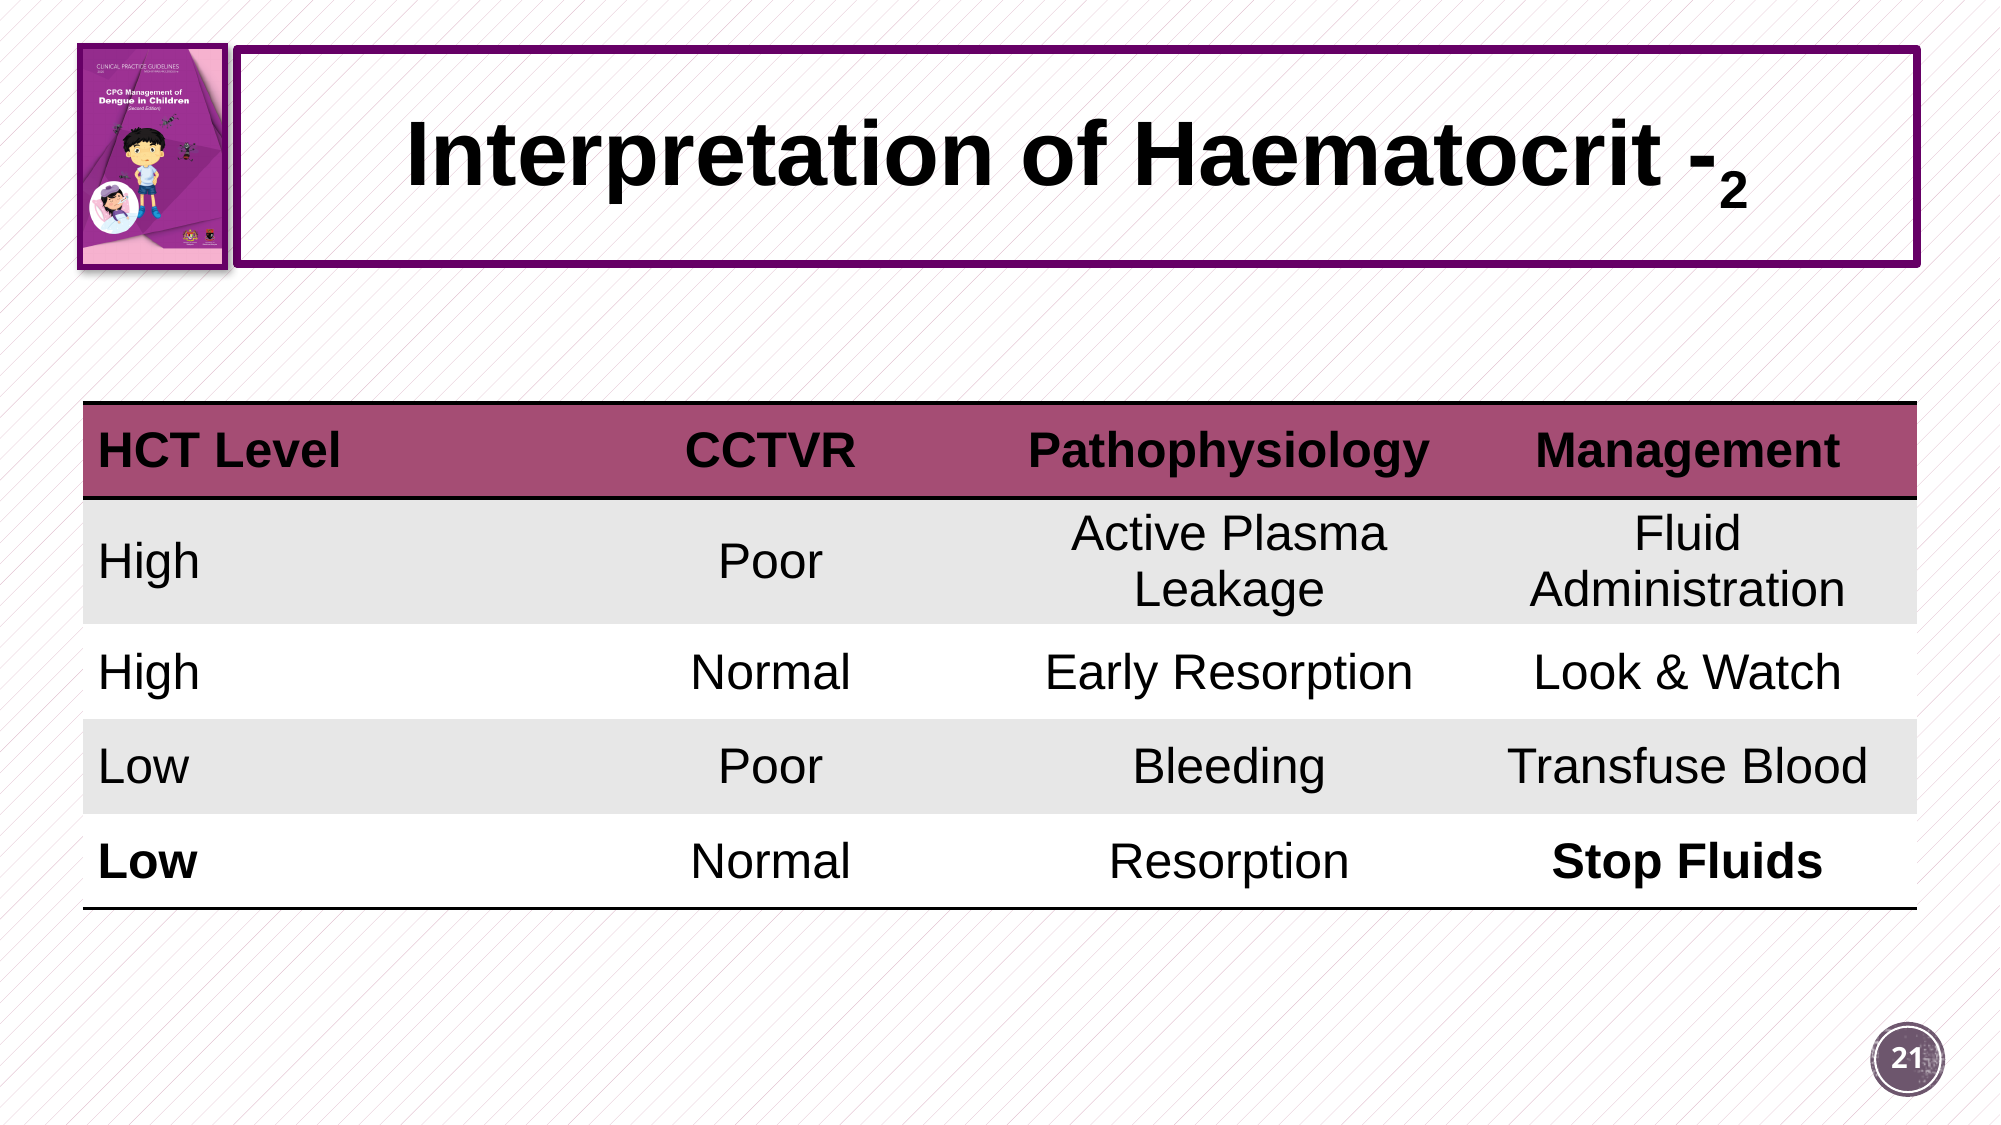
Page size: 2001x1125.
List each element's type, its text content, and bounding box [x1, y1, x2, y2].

table_header CCTVR [541, 405, 1000, 496]
table_cell Fluid Administration [1458, 500, 1917, 624]
table_cell Bleeding [1000, 719, 1458, 814]
table_header Management [1458, 405, 1917, 496]
table_cell Look & Watch [1458, 624, 1917, 719]
table_cell Normal [541, 814, 1000, 907]
table_cell Normal [541, 624, 1000, 719]
slide_number 21 [1855, 1028, 1961, 1089]
table_cell Low [83, 719, 541, 814]
table_cell Low [83, 814, 541, 907]
picture [83, 49, 222, 264]
table_cell Resorption [1000, 814, 1458, 907]
table_cell Poor [541, 500, 1000, 624]
table_cell Poor [541, 719, 1000, 814]
table_cell High [83, 500, 541, 624]
table_cell High [83, 624, 541, 719]
table_header HCT Level [83, 405, 541, 496]
text_box Interpretation of Haematocrit -2 [237, 49, 1918, 264]
table_cell Active Plasma Leakage [1000, 500, 1458, 624]
table_cell Transfuse Blood [1458, 719, 1917, 814]
table_header Pathophysiology [1000, 405, 1458, 496]
table_cell Early Resorption [1000, 624, 1458, 719]
table_cell Stop Fluids [1458, 814, 1917, 907]
